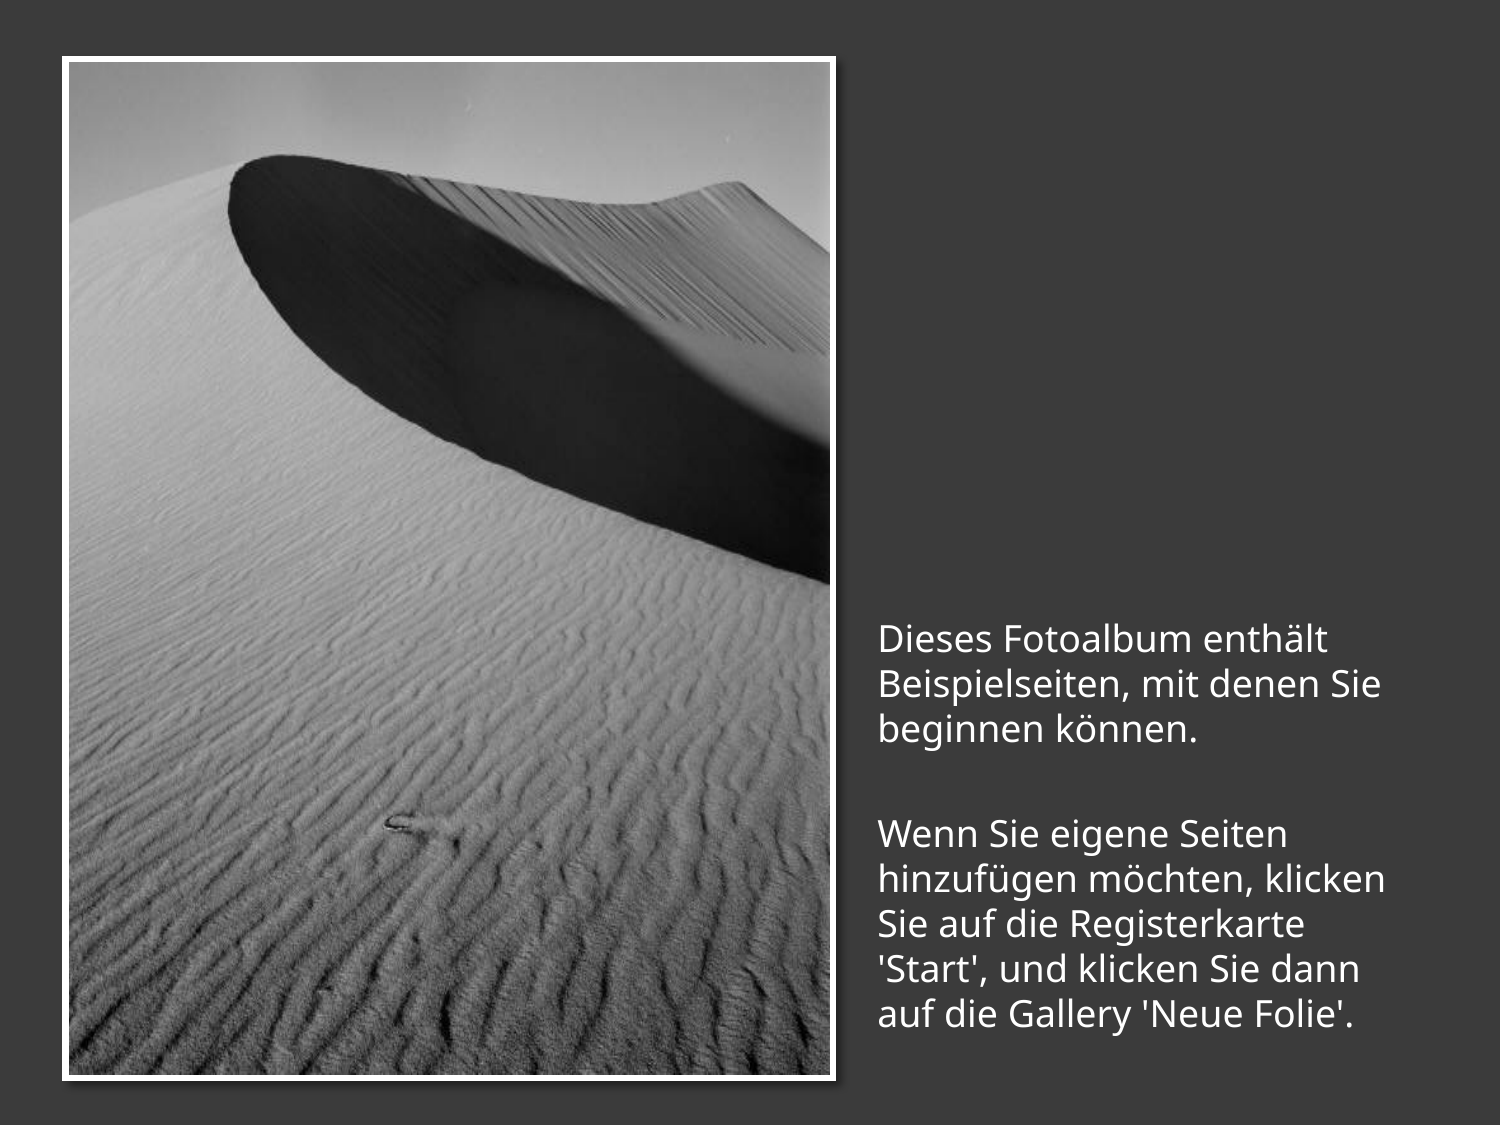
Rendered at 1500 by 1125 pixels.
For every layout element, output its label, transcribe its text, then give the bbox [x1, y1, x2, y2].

picture [68, 62, 831, 1076]
list Dieses Fotoalbum enthält Beispielseiten, mit denen Sie beginnen können. Wenn Sie eigene Seiten hinzufügen möchten, klicken Sie auf die Registerkarte 'Start', und klicken Sie dann auf die Gallery 'Neue Folie'. [862, 500, 1438, 1050]
